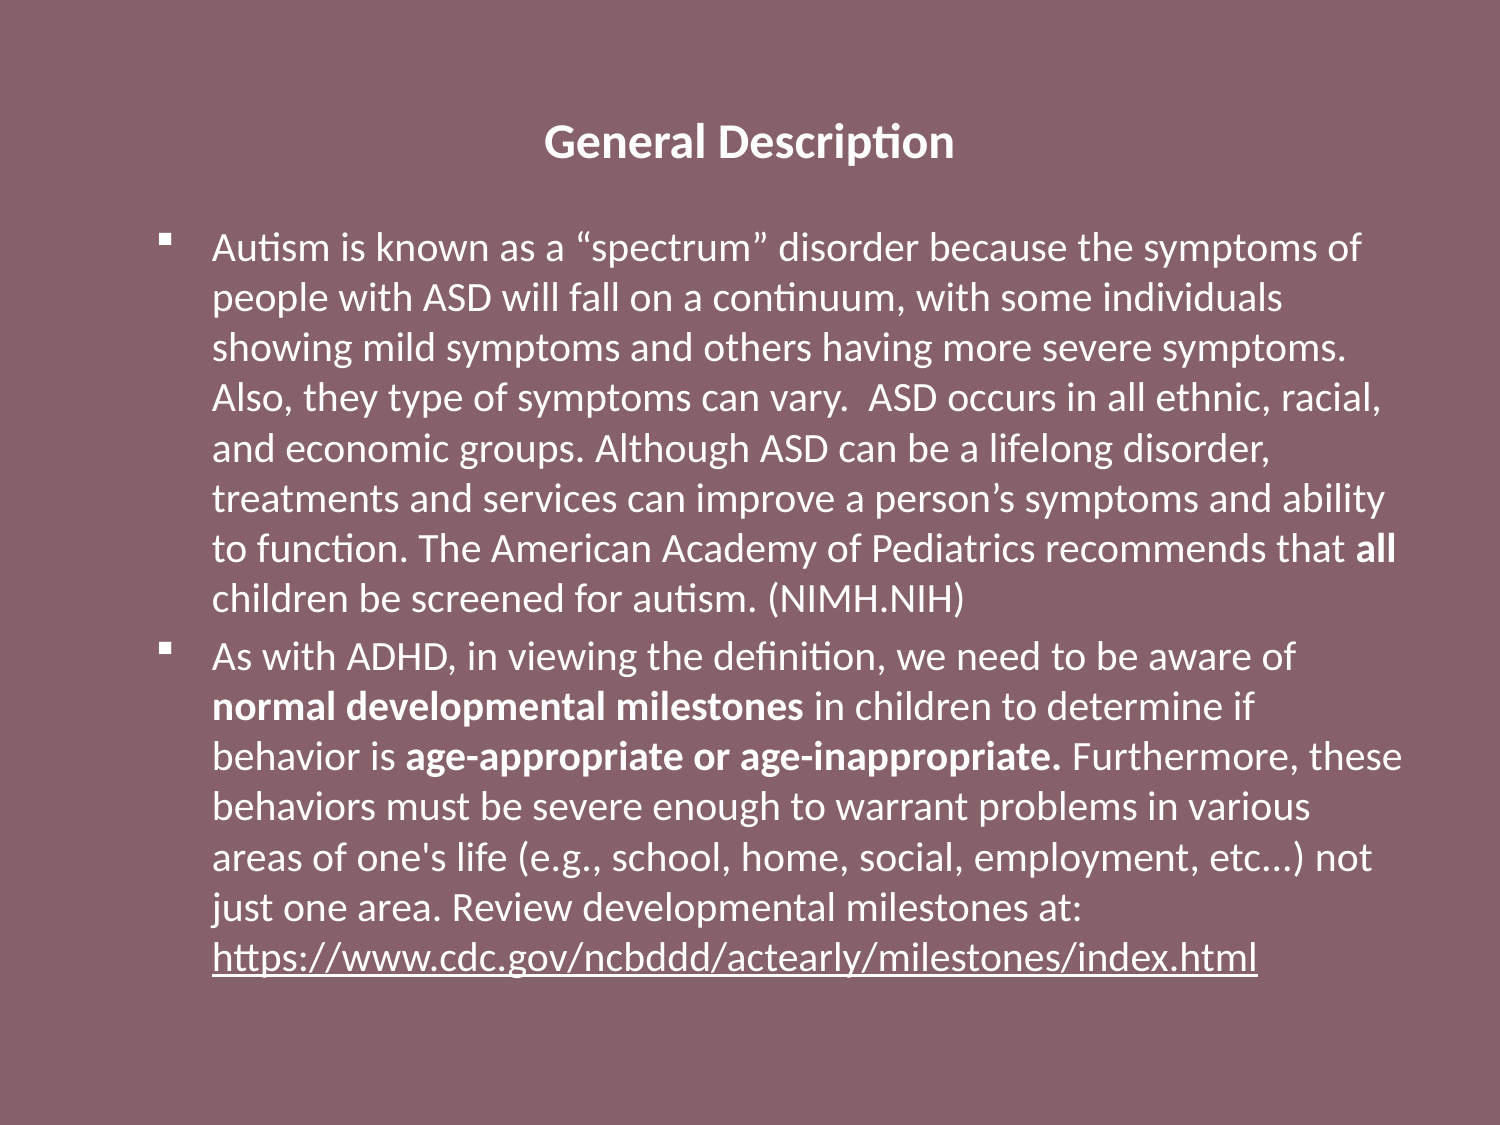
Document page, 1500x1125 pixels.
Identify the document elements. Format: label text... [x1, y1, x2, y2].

title General Description [75, 45, 1425, 212]
list Autism is known as a “spectrum” disorder because the symptoms of people with ASD will fall on a continuum, with some individuals showing mild symptoms and others having more severe symptoms. Also, they type of symptoms can vary. ASD occurs in all ethnic, racial, and economic groups. Although ASD can be a lifelong disorder, treatments and services can improve a person’s symptoms and ability to function. The American Academy of Pediatrics recommends that all children be screened for autism. (NIMH.NIH) As with ADHD, in viewing the definition, we need to be aware of normal developmental milestones in children to determine if behavior is age-appropriate or age-inappropriate. Furthermore, these behaviors must be severe enough to warrant problems in various areas of one's life (e.g., school, home, social, employment, etc...) not just one area. Review developmental milestones at: https://www.cdc.gov/ncbddd/actearly/milestones/index.html [75, 212, 1425, 1005]
